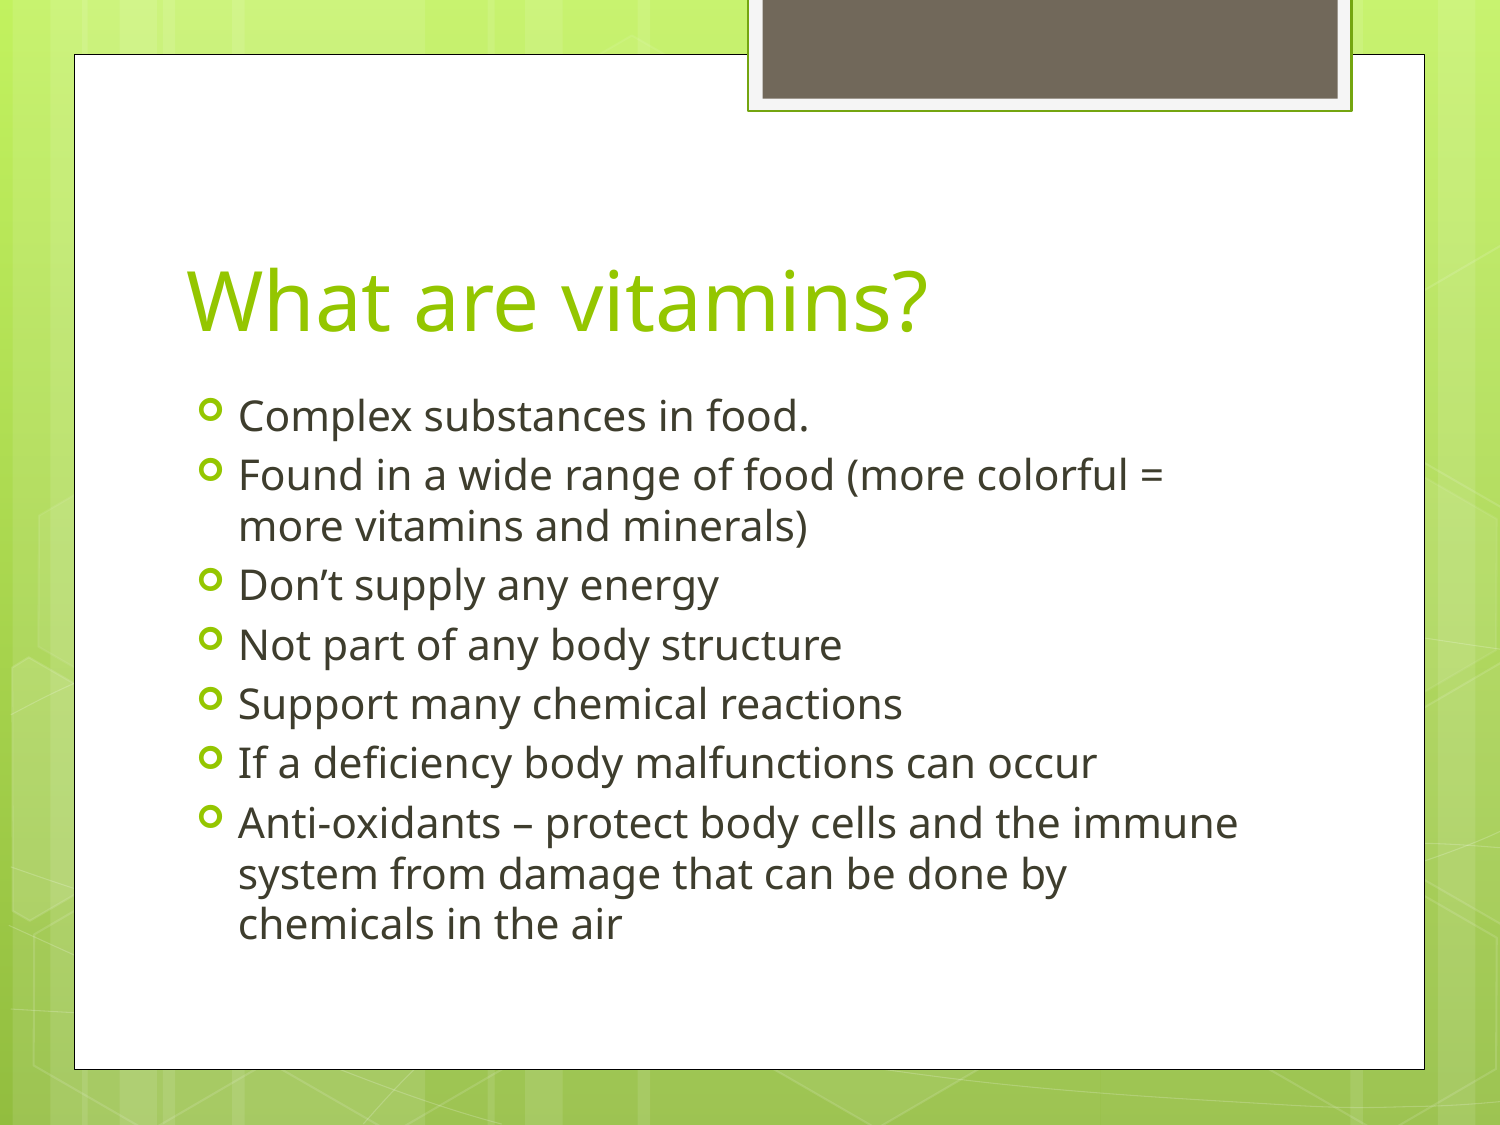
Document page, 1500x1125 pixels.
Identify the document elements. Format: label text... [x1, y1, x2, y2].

list Complex substances in food. Found in a wide range of food (more colorful = more vitamins and minerals) Don’t supply any energy Not part of any body structure Support many chemical reactions If a deficiency body malfunctions can occur Anti-oxidants – protect body cells and the immune system from damage that can be done by chemicals in the air [171, 381, 1283, 957]
title What are vitamins? [171, 168, 1324, 357]
